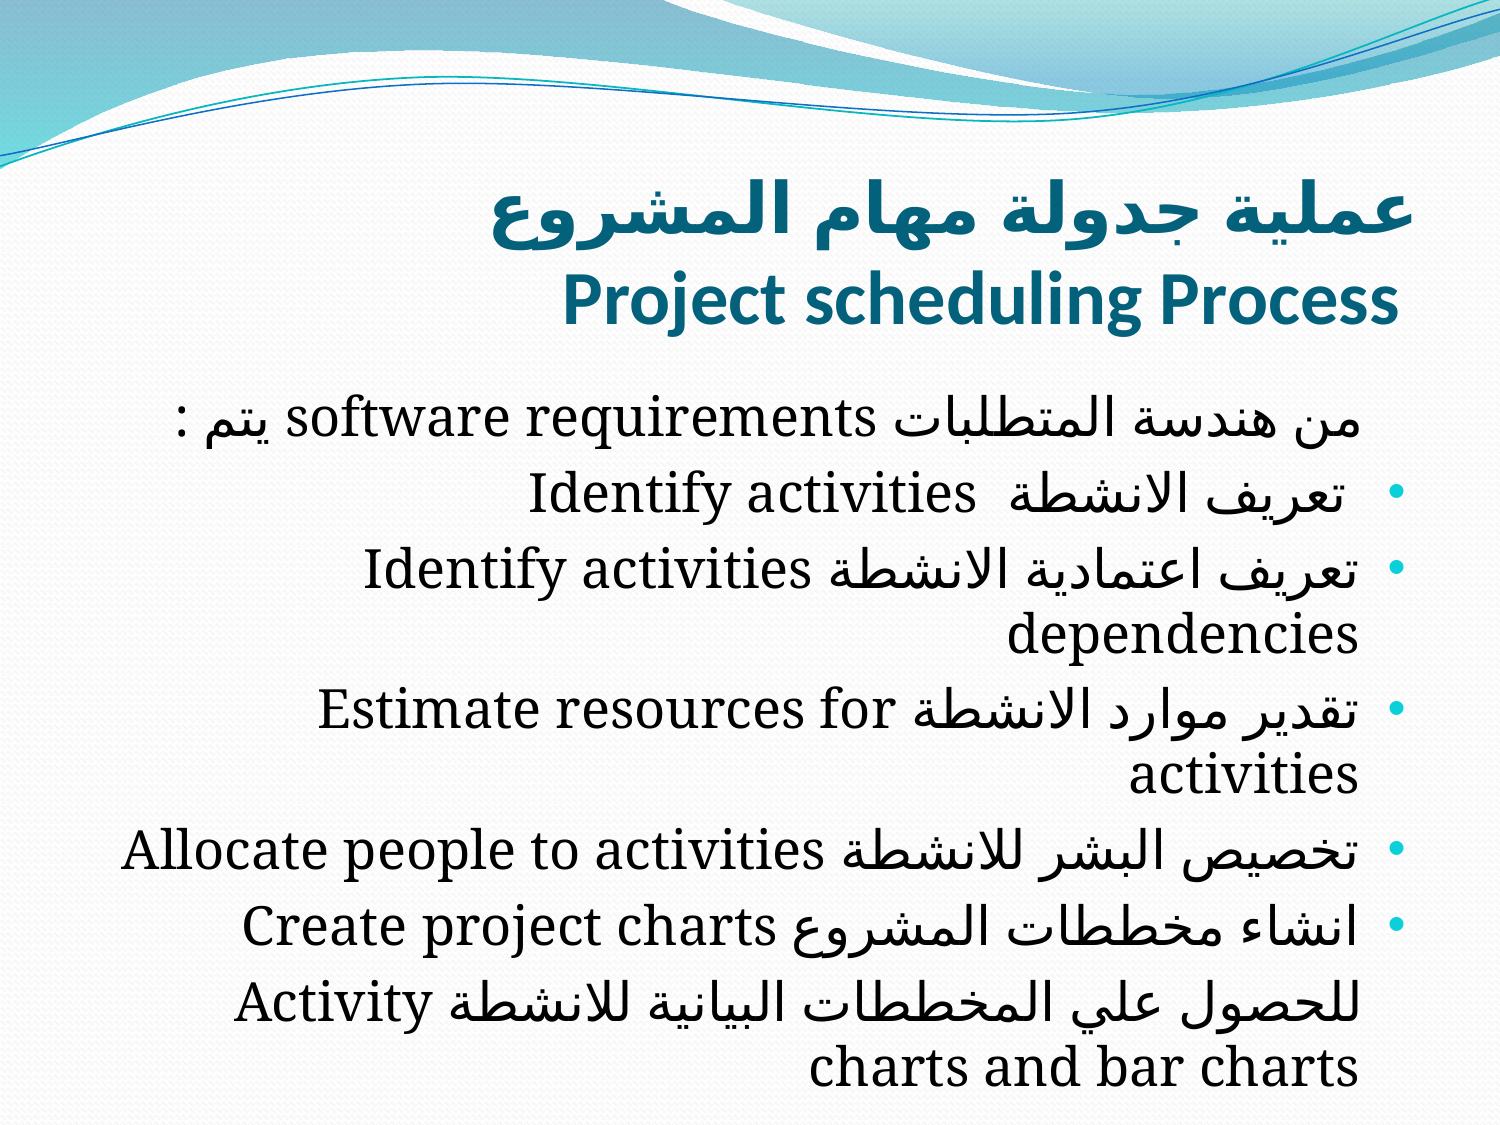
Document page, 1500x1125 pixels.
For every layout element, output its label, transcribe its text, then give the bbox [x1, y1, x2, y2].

title عملية جدولة مهام المشروع Project scheduling Process [70, 152, 1421, 340]
list من هندسة المتطلبات software requirements يتم : تعريف الانشطة Identify activities تعريف اعتمادية الانشطة Identify activities dependencies تقدير موارد الانشطة Estimate resources for activities تخصيص البشر للانشطة Allocate people to activities انشاء مخططات المشروع Create project charts للحصول علي المخططات البيانية للانشطة Activity charts and bar charts [70, 375, 1421, 1095]
